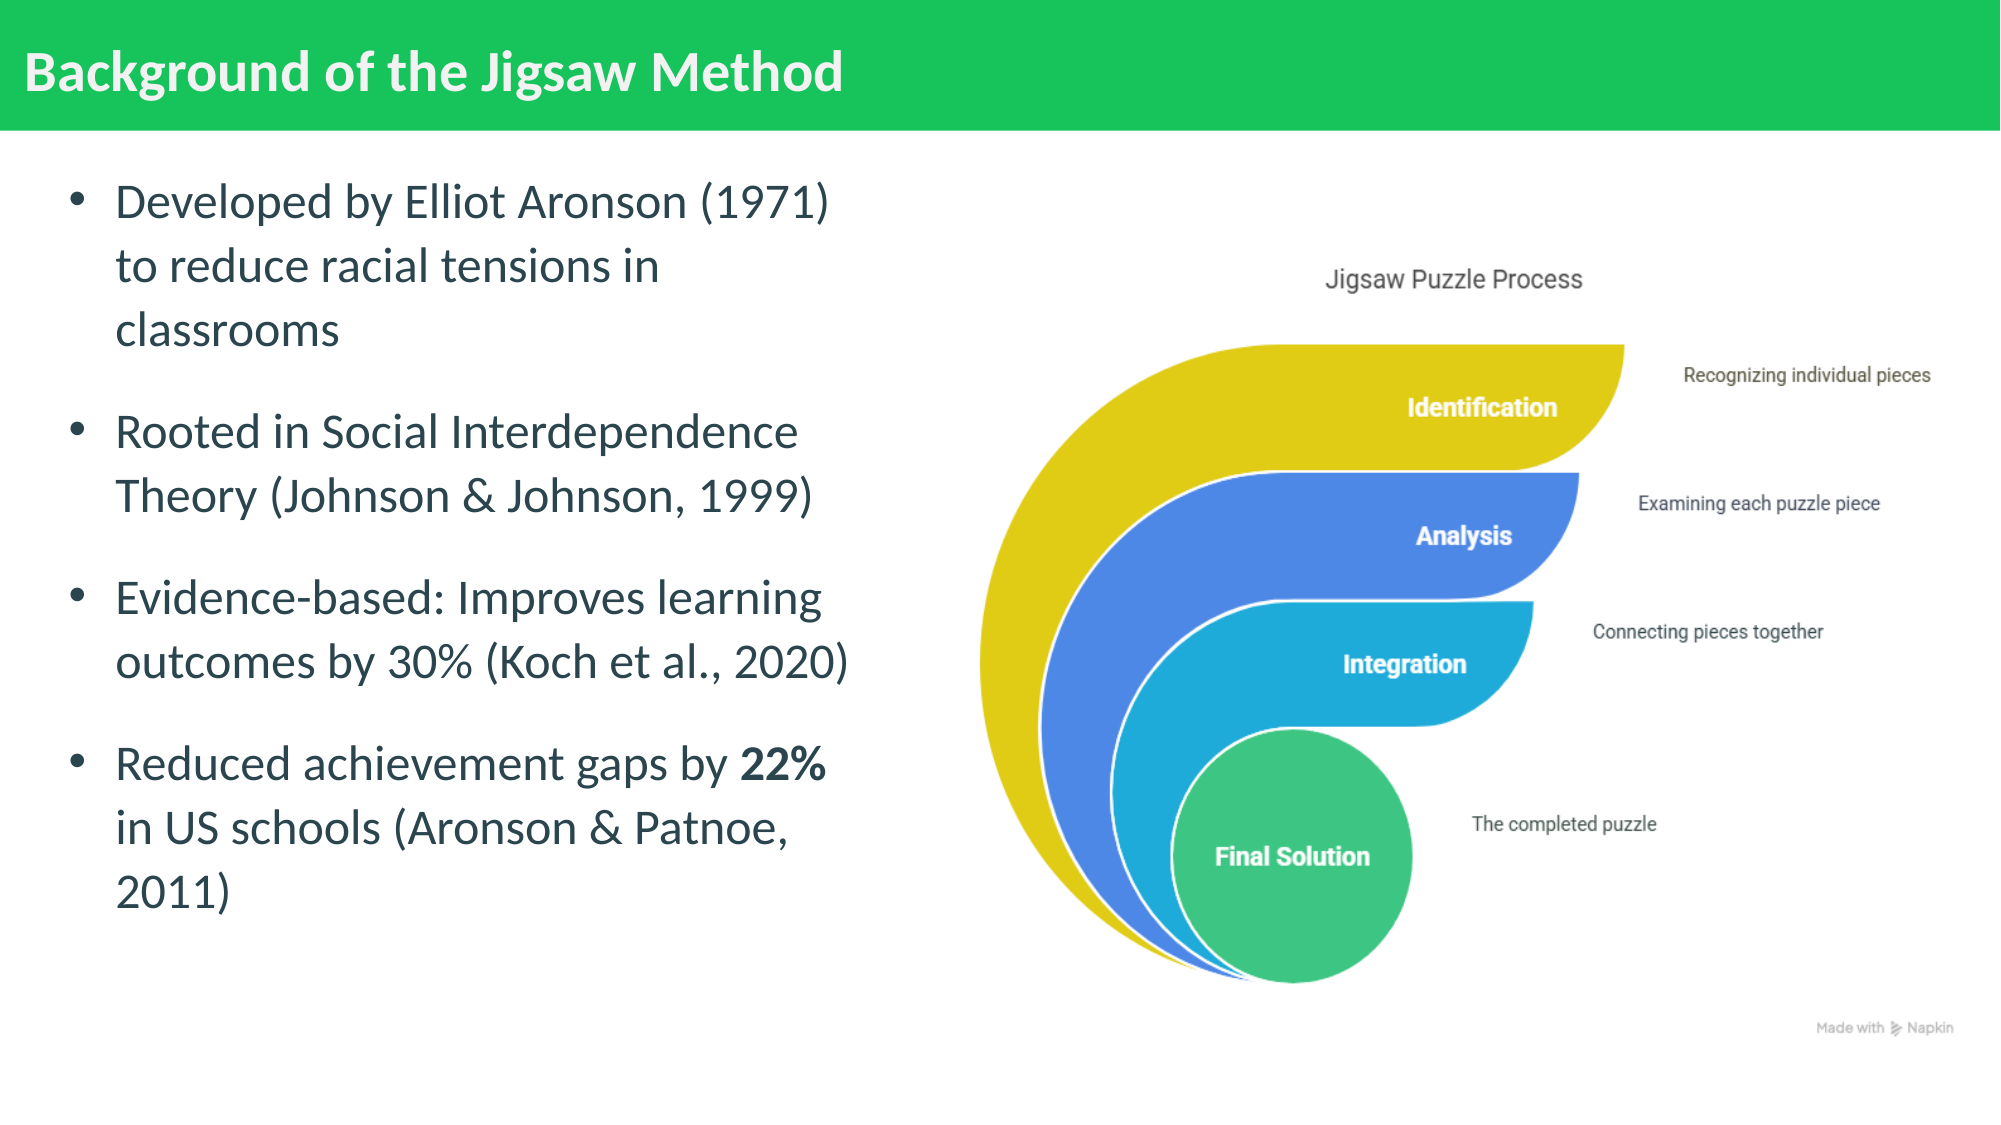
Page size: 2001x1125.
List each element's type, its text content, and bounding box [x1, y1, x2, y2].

title Background of the Jigsaw Method [16, 13, 1976, 131]
list Developed by Elliot Aronson (1971) to reduce racial tensions in classrooms Rooted in Social Interdependence Theory (Johnson & Johnson, 1999) Evidence-based: Improves learning outcomes by 30% (Koch et al., 2020) Reduced achievement gaps by 22% in US schools (Aronson & Patnoe, 2011) [16, 156, 890, 1108]
picture [906, 199, 1985, 1065]
